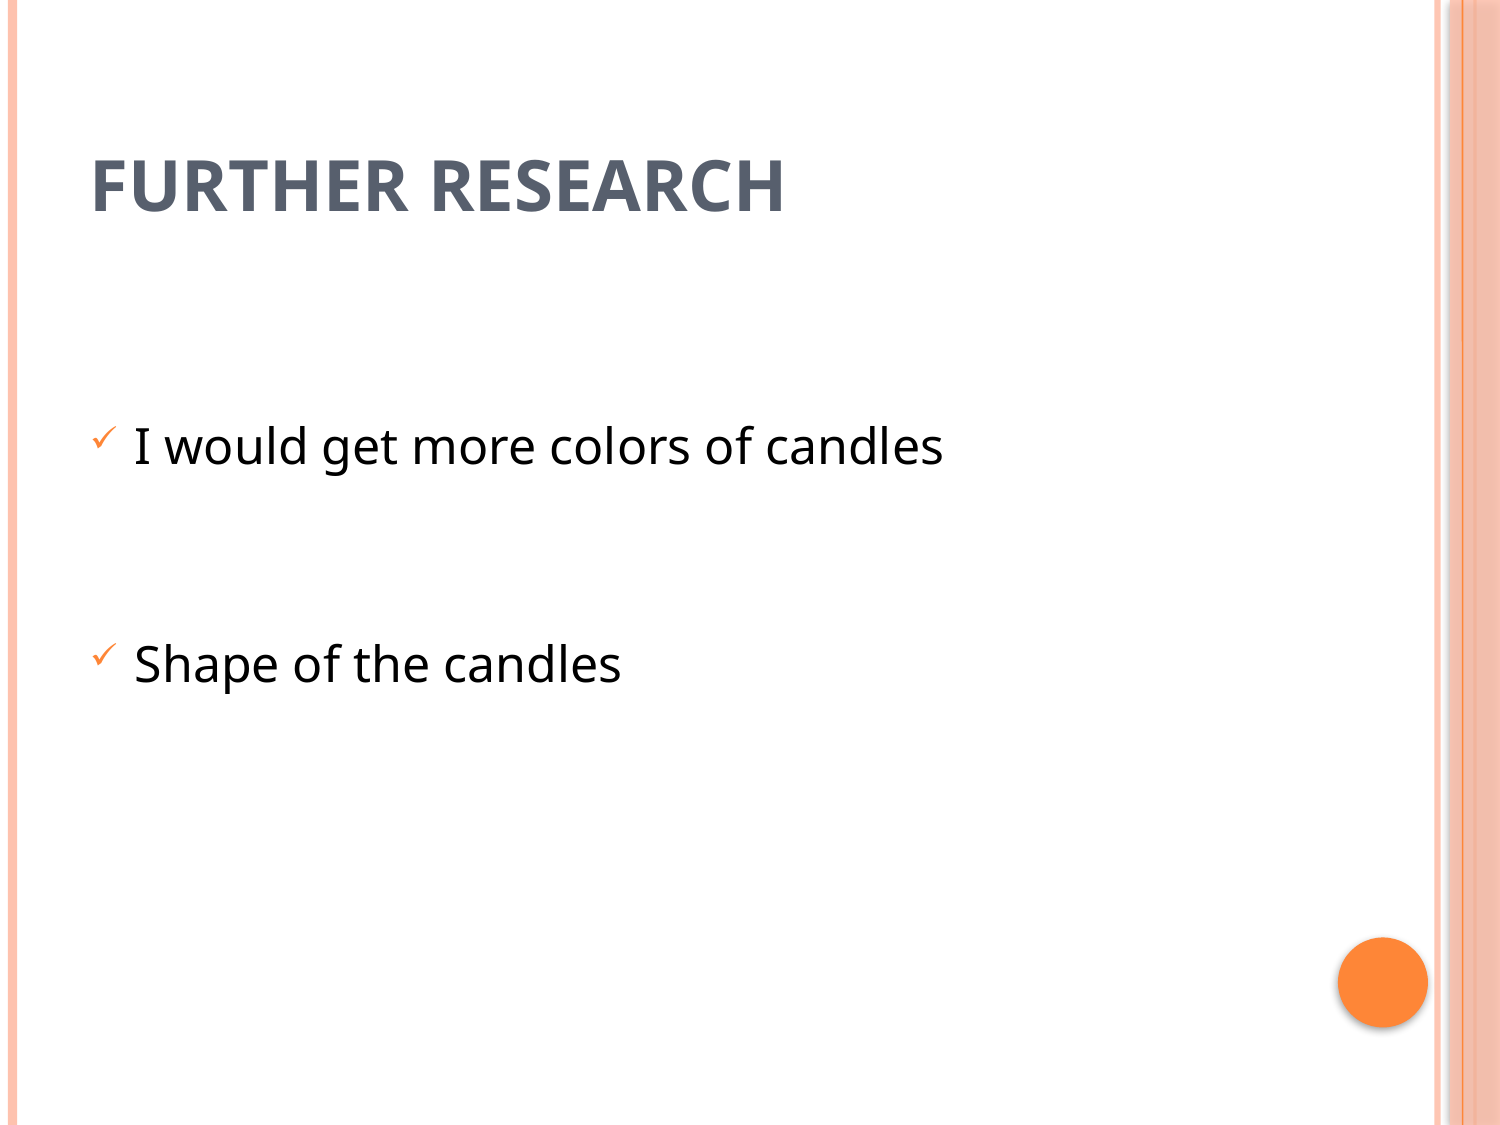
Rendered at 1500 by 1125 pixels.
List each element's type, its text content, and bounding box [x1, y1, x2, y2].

list I would get more colors of candles Shape of the candles [75, 262, 1300, 1062]
title Further REsearch [75, 45, 1300, 233]
